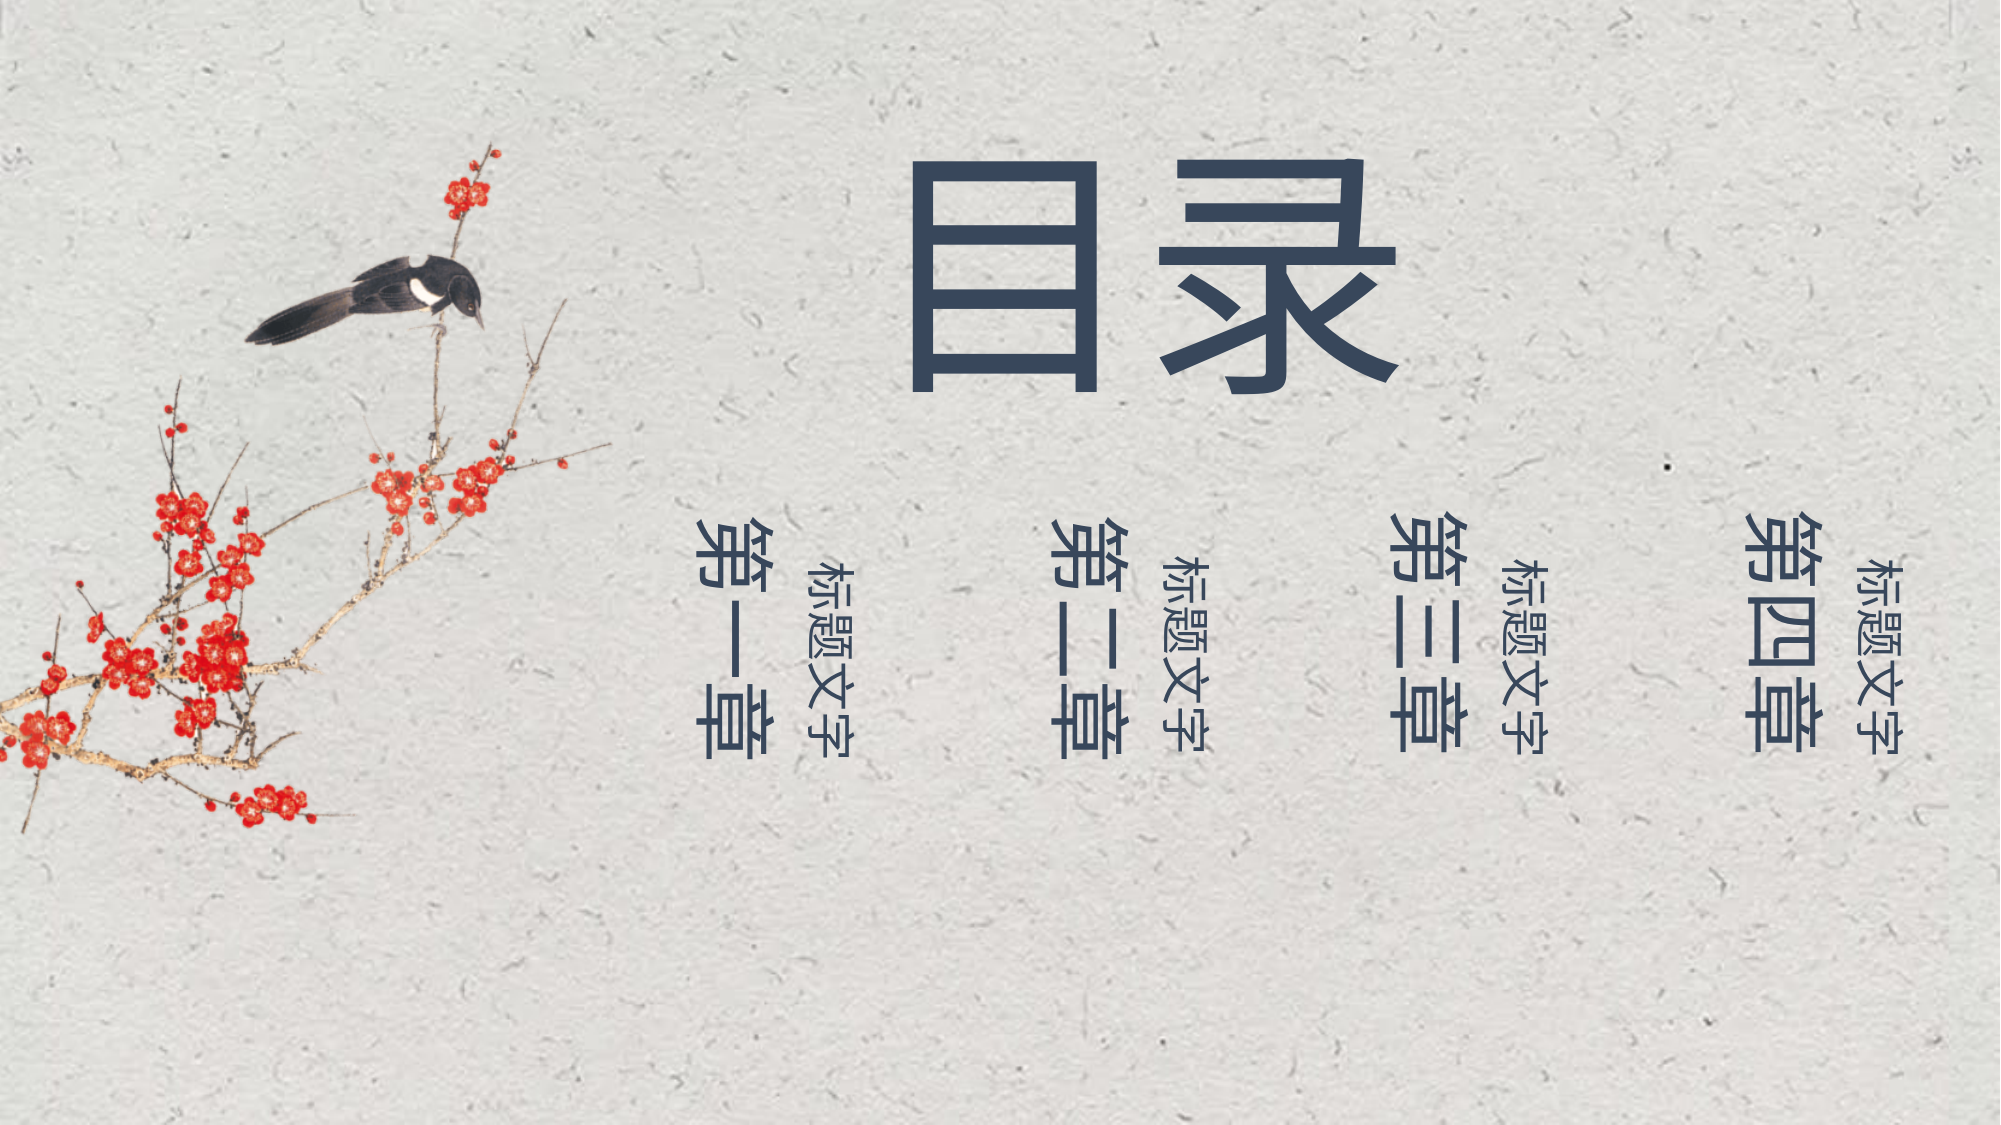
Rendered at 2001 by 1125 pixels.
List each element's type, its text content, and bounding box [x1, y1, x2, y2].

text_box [663, 499, 871, 913]
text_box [1018, 499, 1226, 913]
picture [0, 0, 2000, 1125]
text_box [1356, 492, 1564, 906]
text_box 目录 [855, 94, 1524, 435]
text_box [1711, 492, 1919, 906]
